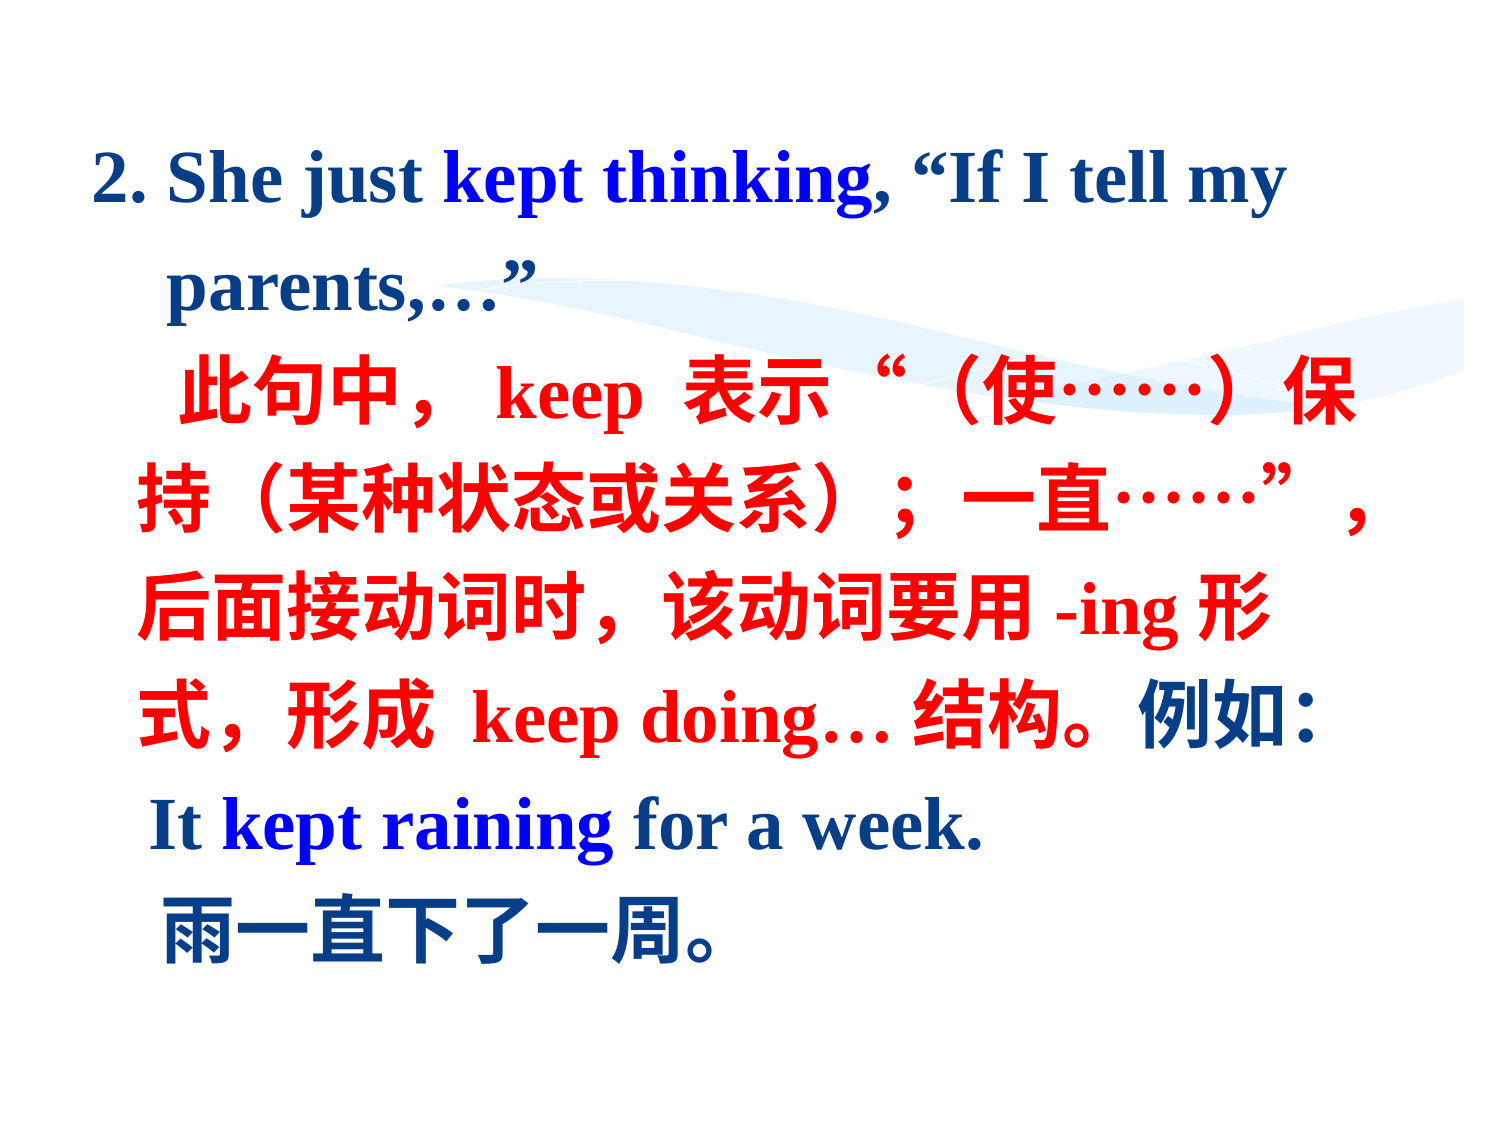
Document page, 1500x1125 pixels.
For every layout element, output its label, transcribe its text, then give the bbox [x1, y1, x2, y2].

list 2. She just kept thinking, “If I tell my parents,…” 此句中，keep 表示“（使……）保持（某种状态或关系）；一直……”，后面接动词时，该动词要用-ing形式，形成 keep doing…结构。例如： It kept raining for a week. 雨一直下了一周。 [76, 101, 1427, 965]
